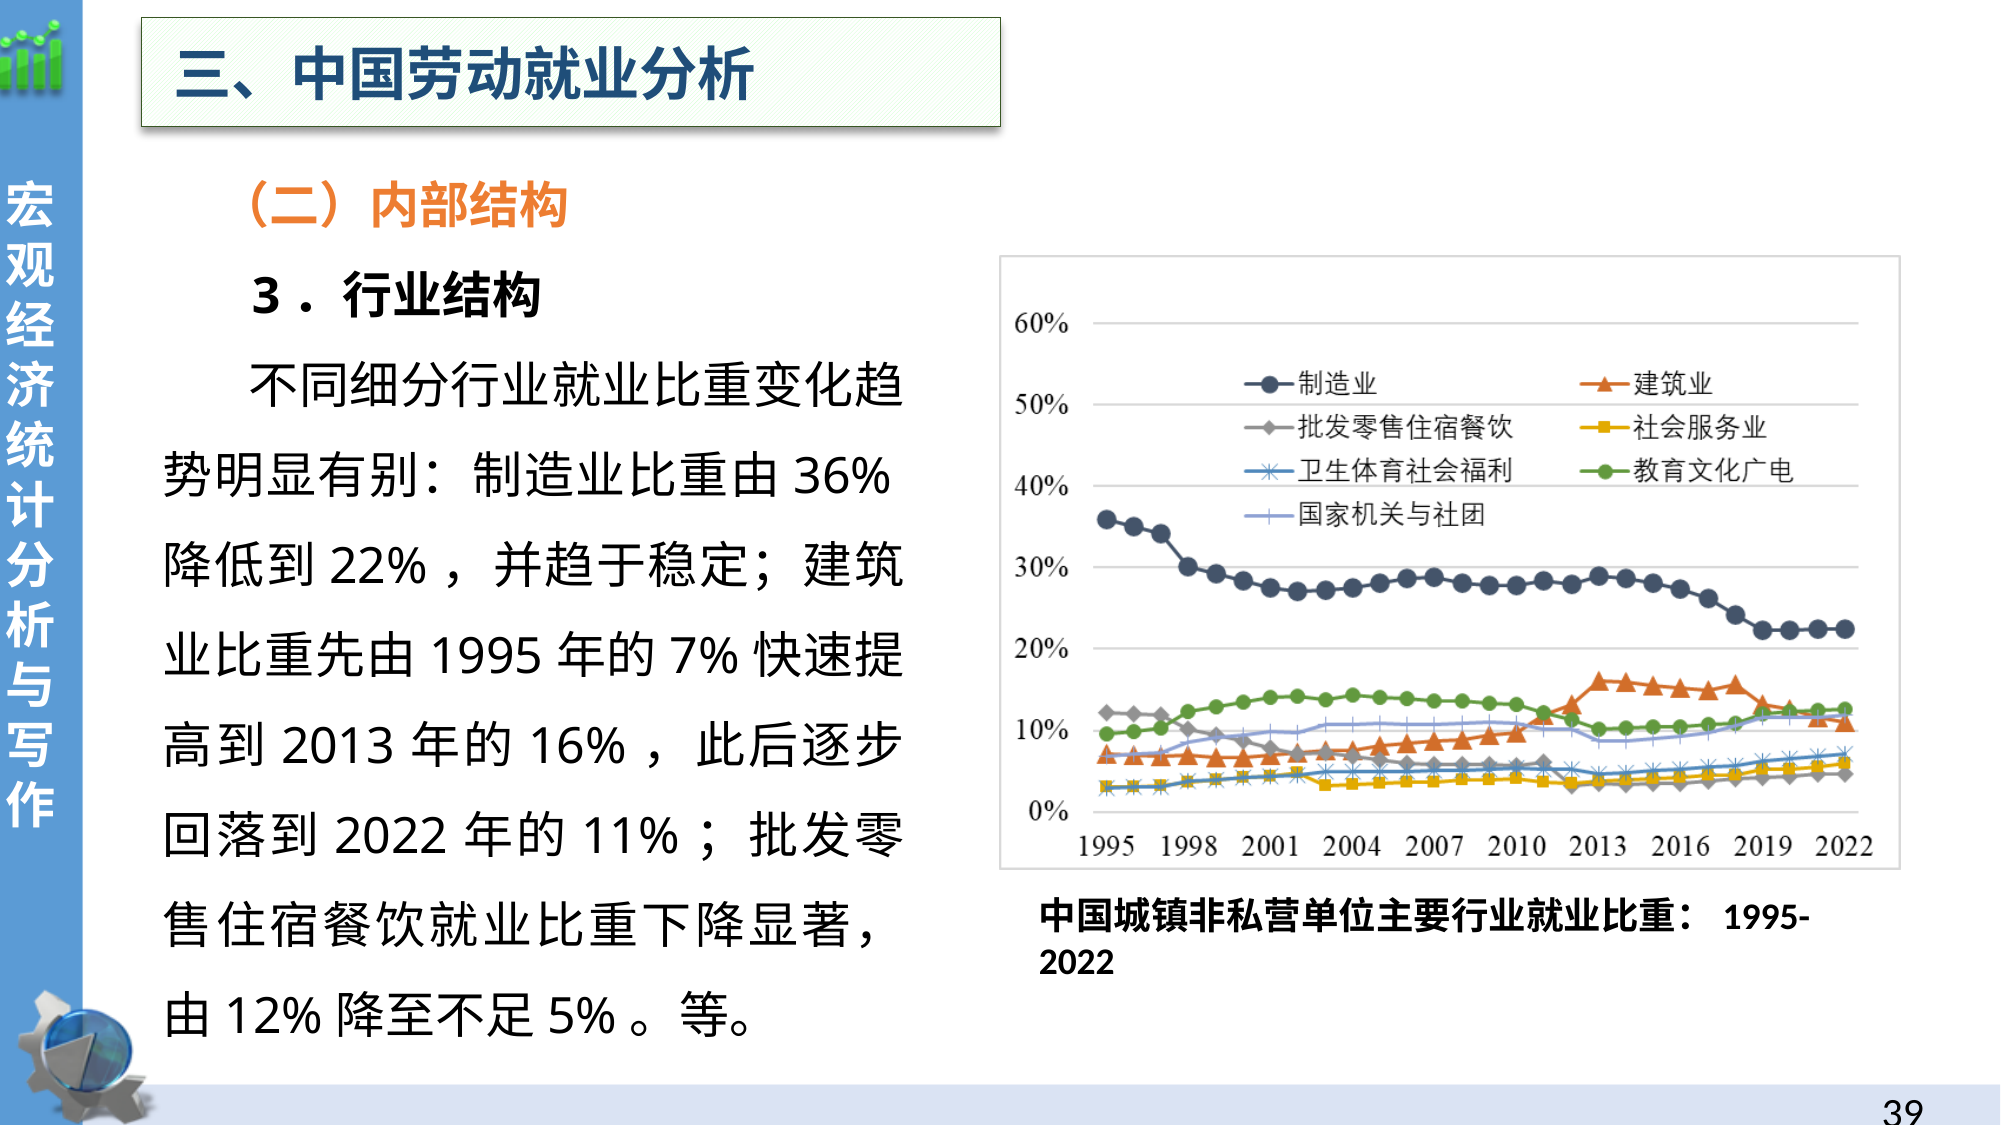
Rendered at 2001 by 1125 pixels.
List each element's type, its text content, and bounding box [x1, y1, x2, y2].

text_box （二）内部结构 3．行业结构 不同细分行业就业比重变化趋势明显有别：制造业比重由36%降低到22%，并趋于稳定；建筑业比重先由1995年的7%快速提高到2013年的16%，此后逐步回落到2022年的11%；批发零售住宿餐饮就业比重下降显著，由12%降至不足5%。等。 [148, 146, 920, 1053]
text_box 中国城镇非私营单位主要行业就业比重：1995-2022 [1023, 884, 1901, 990]
text_box 三、中国劳动就业分析 [141, 17, 1000, 127]
picture [0, 0, 2001, 1125]
text_box [1786, 1085, 1940, 1125]
